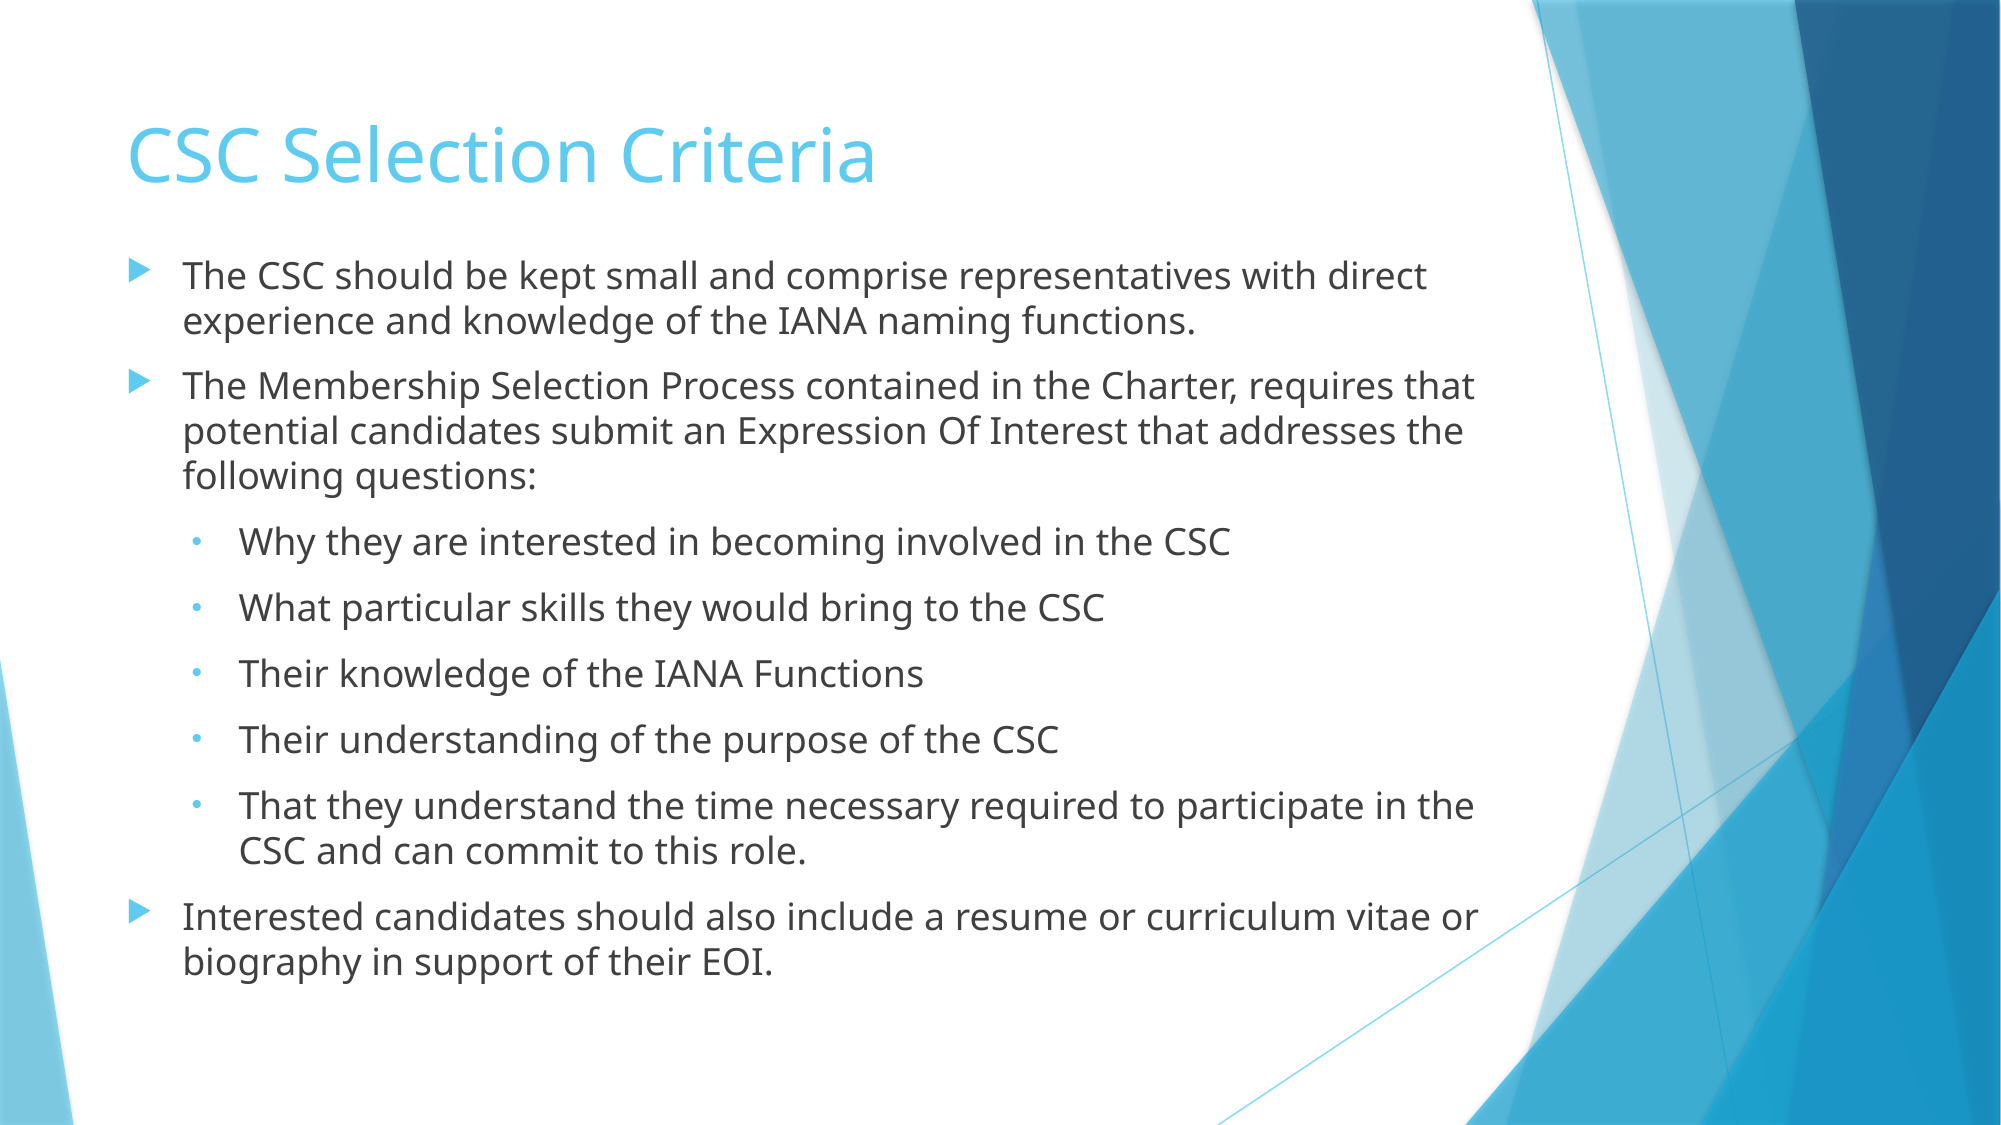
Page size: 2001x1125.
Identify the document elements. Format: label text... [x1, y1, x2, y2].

title CSC Selection Criteria [111, 99, 1522, 219]
list The CSC should be kept small and comprise representatives with direct experience and knowledge of the IANA naming functions. The Membership Selection Process contained in the Charter, requires that potential candidates submit an Expression Of Interest that addresses the following questions: Why they are interested in becoming involved in the CSC What particular skills they would bring to the CSC Their knowledge of the IANA Functions Their understanding of the purpose of the CSC That they understand the time necessary required to participate in the CSC and can commit to this role. Interested candidates should also include a resume or curriculum vitae or biography in support of their EOI. [111, 244, 1522, 990]
